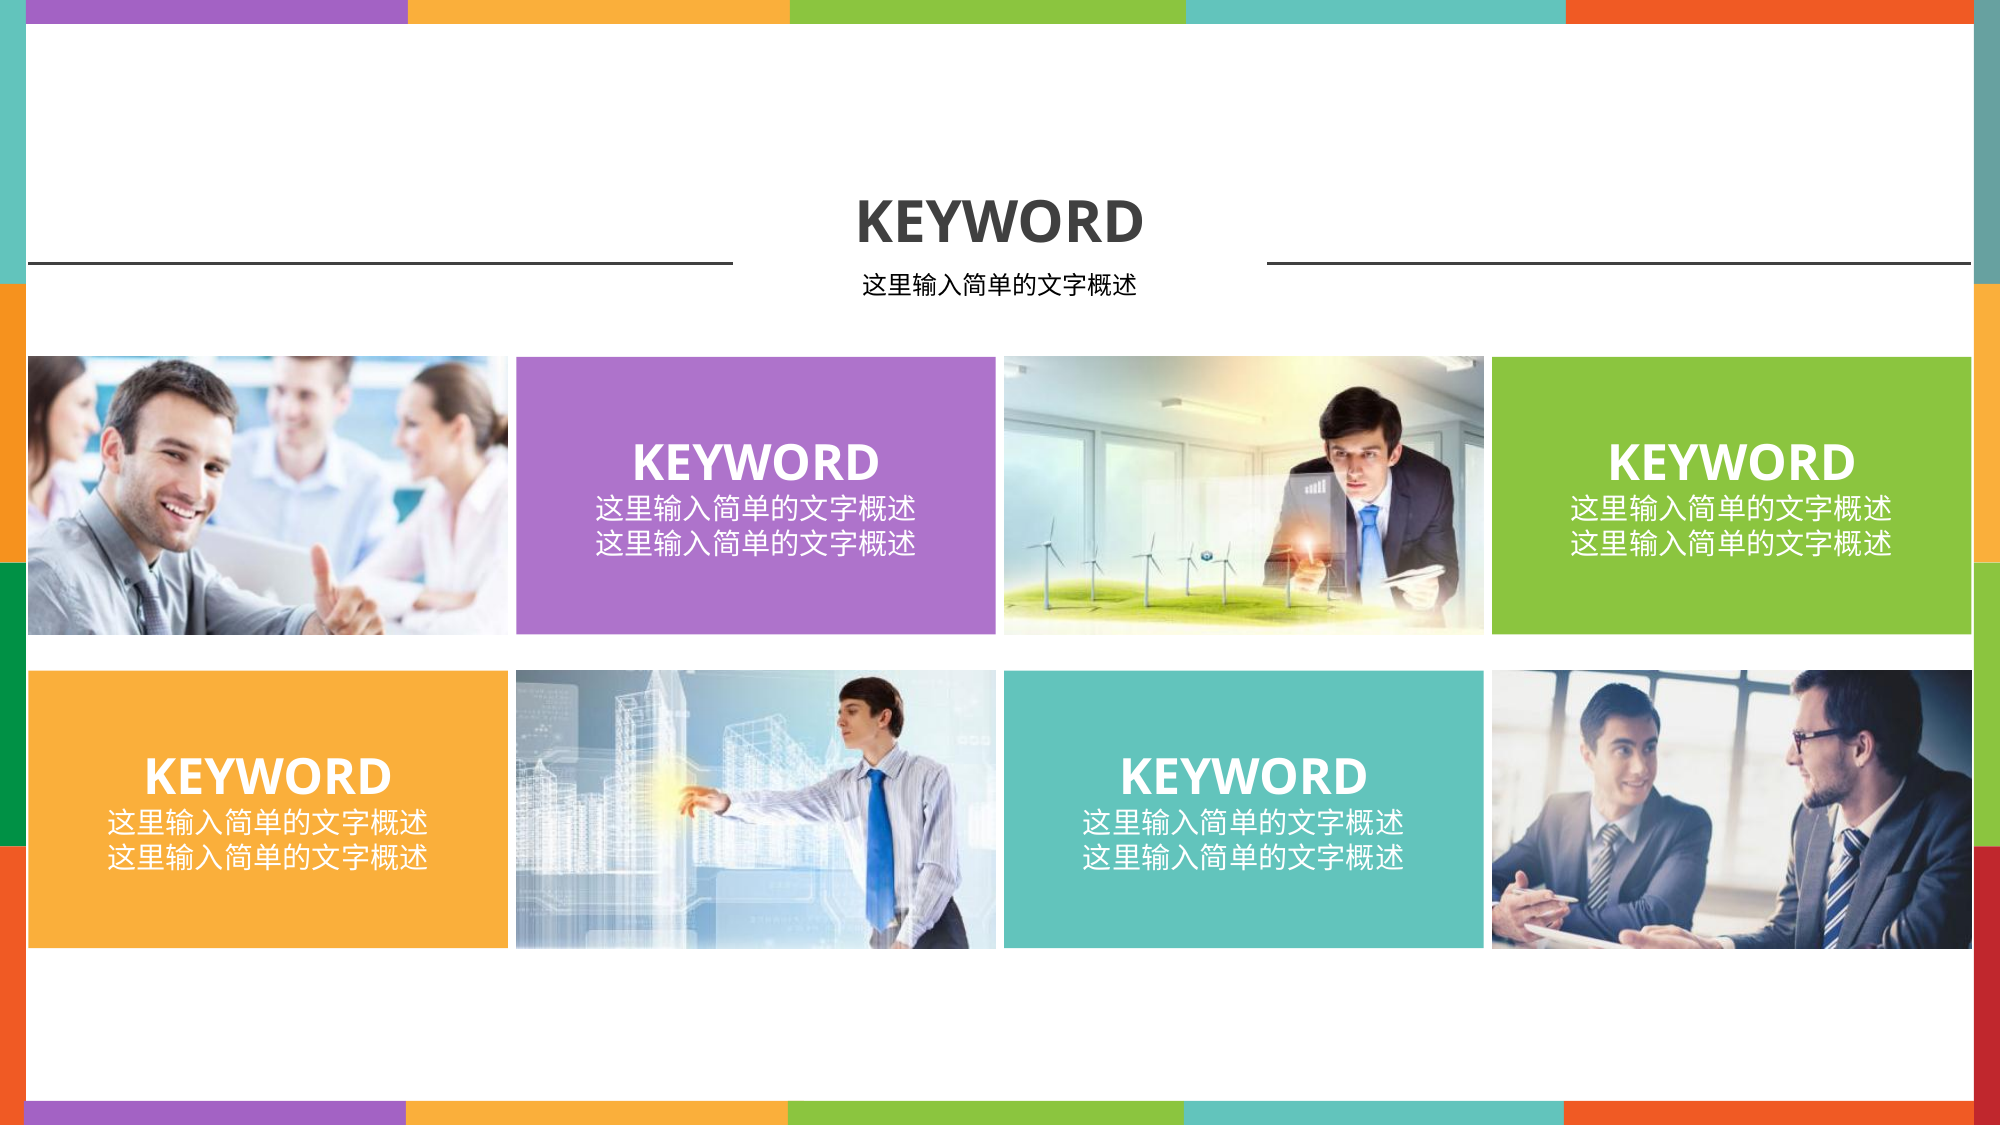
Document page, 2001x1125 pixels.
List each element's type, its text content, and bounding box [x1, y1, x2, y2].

text_box 这里输入简单的文字概述 [840, 247, 1160, 308]
picture [516, 670, 996, 949]
picture [1492, 670, 1972, 949]
text_box KEYWORD 这里输入简单的文字概述 这里输入简单的文字概述 [1491, 356, 1972, 635]
text_box KEYWORD 这里输入简单的文字概述 这里输入简单的文字概述 [27, 669, 509, 949]
picture [28, 356, 508, 635]
picture [1004, 356, 1484, 635]
text_box KEYWORD [839, 176, 1161, 262]
text_box KEYWORD 这里输入简单的文字概述 这里输入简单的文字概述 [1003, 669, 1485, 949]
text_box KEYWORD 这里输入简单的文字概述 这里输入简单的文字概述 [515, 356, 997, 635]
